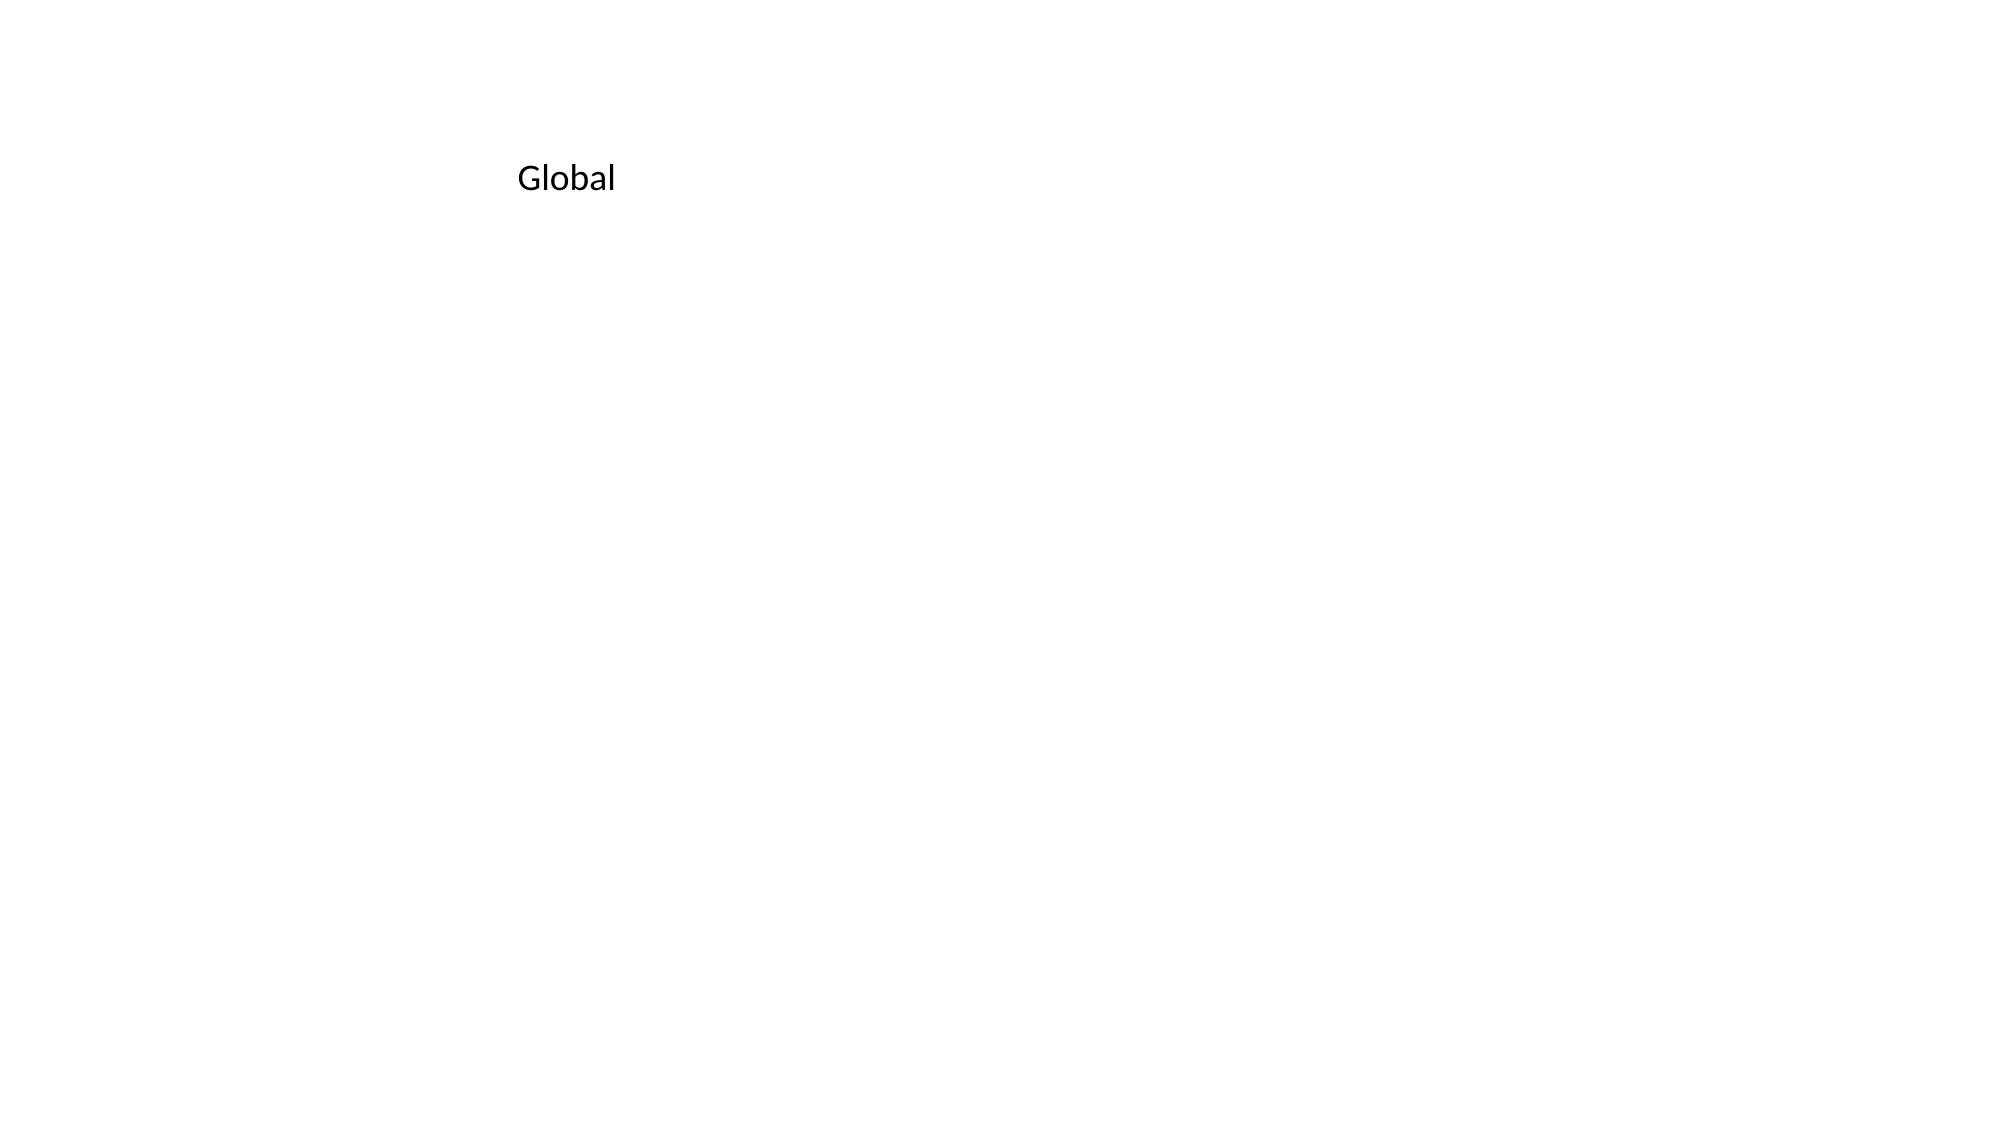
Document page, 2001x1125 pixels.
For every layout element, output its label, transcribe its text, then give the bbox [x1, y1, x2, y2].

text_box Global [502, 145, 1302, 206]
